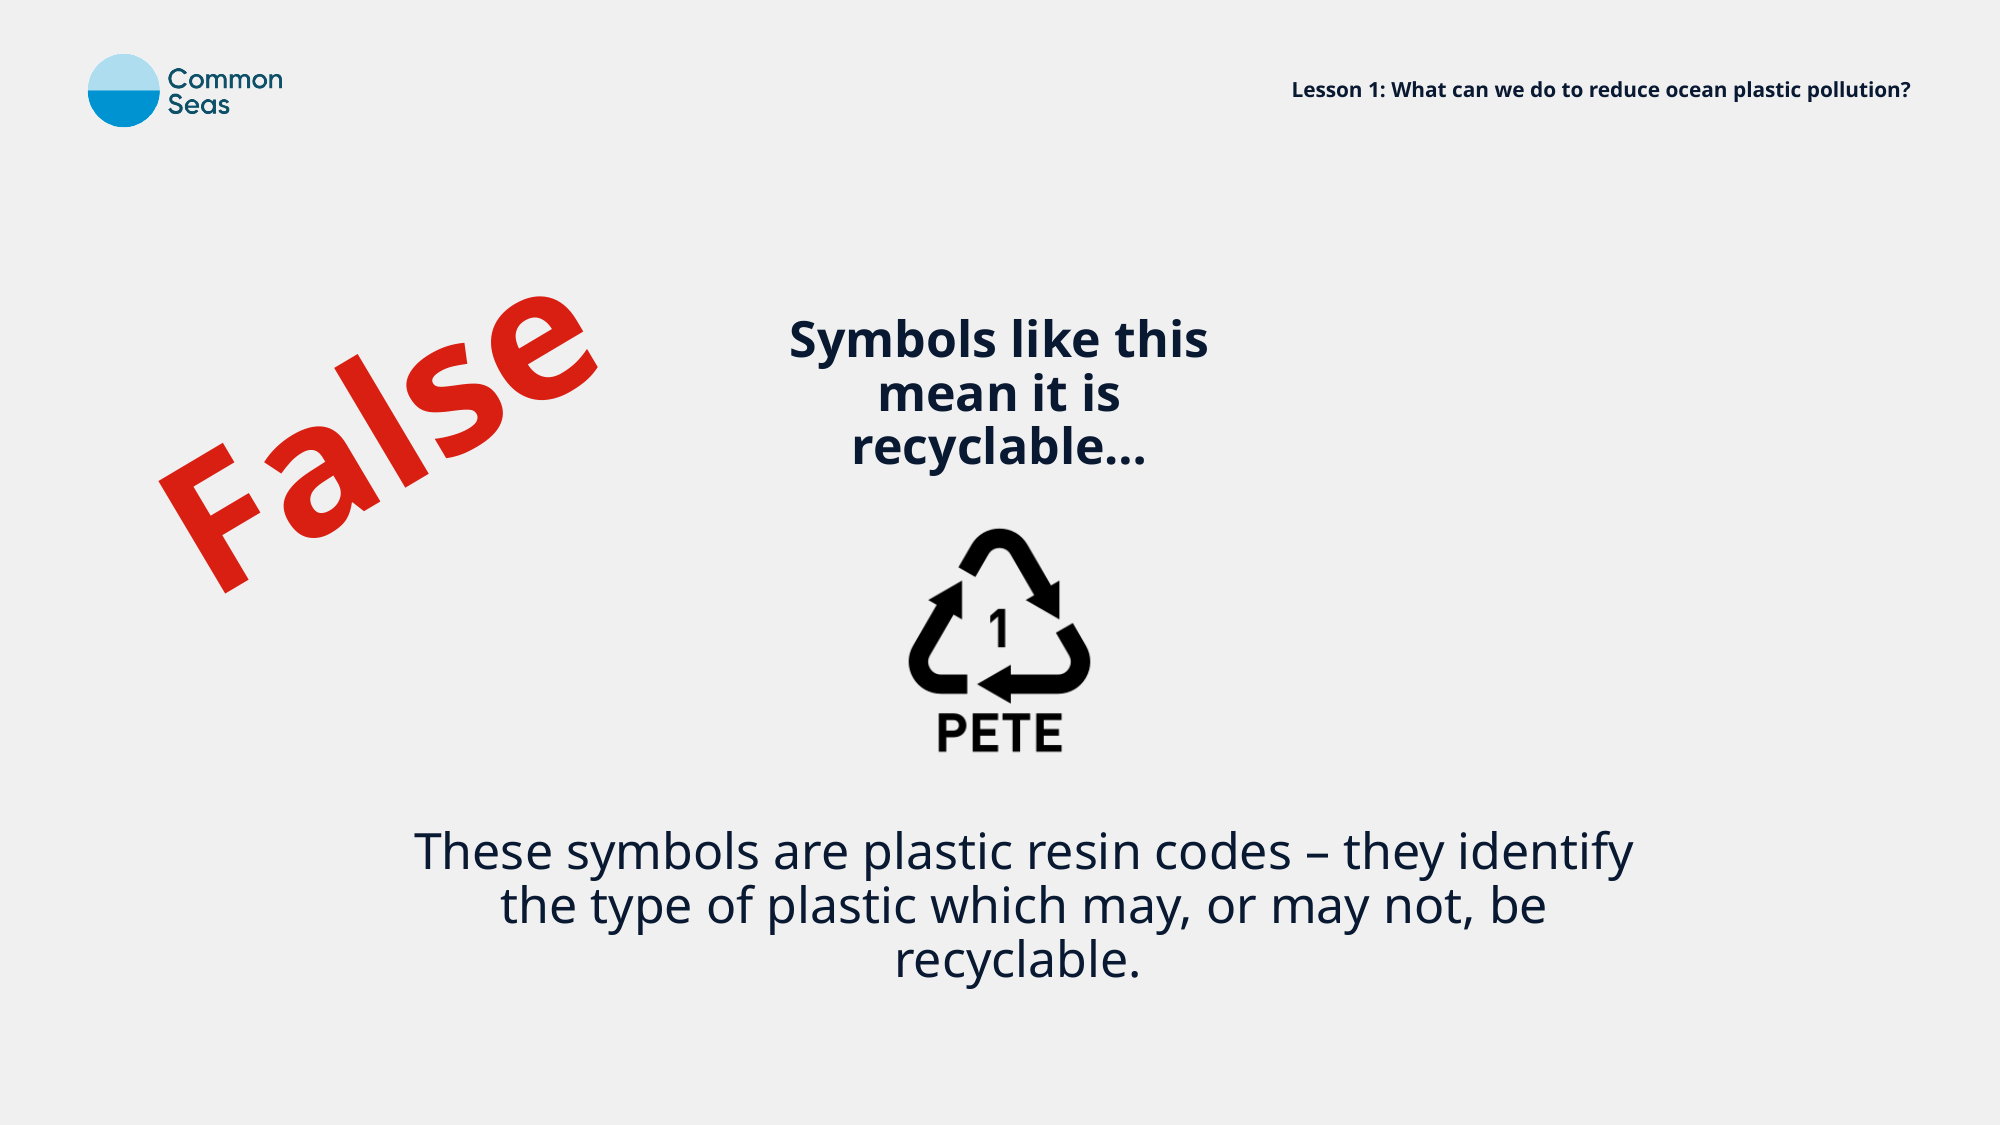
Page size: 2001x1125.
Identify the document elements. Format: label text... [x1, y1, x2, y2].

picture [81, 51, 290, 130]
picture [886, 503, 1113, 776]
text_box False [76, 178, 673, 664]
text_box Symbols like this mean it is recyclable… [731, 306, 1268, 640]
title Lesson 1: What can we do to reduce ocean plastic pollution? [1281, 67, 1919, 114]
text_box These symbols are plastic resin codes – they identify the type of plastic which may, or may not, be recyclable. [375, 819, 1674, 1125]
